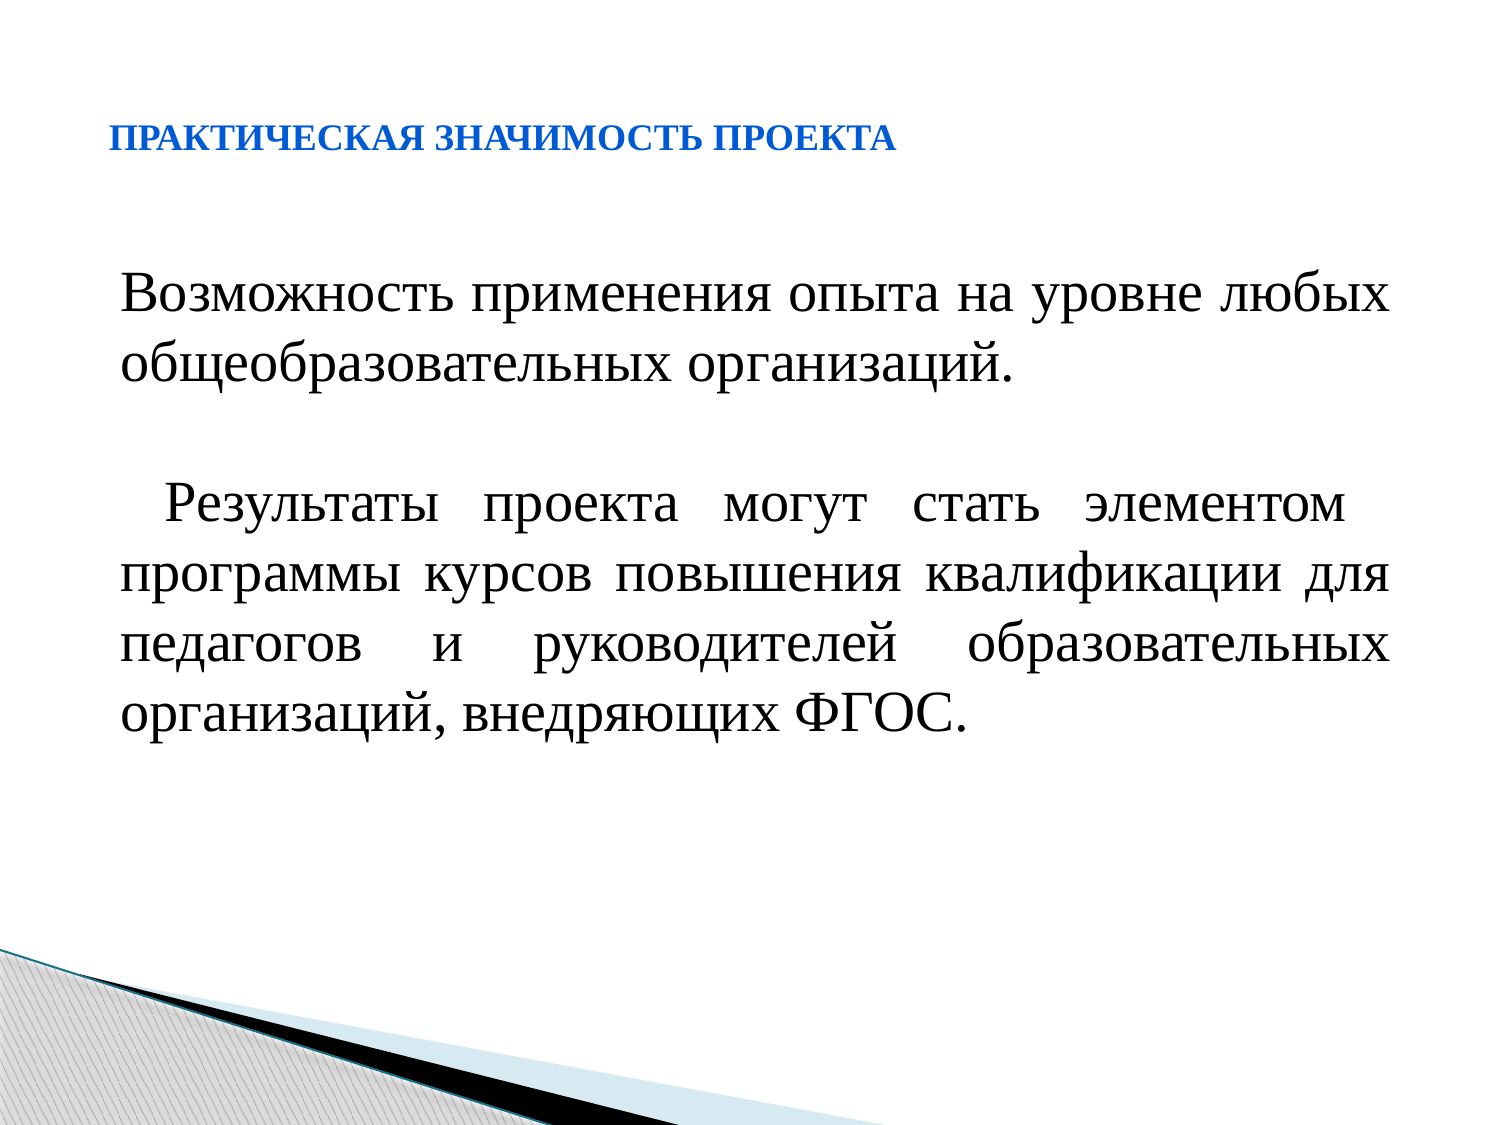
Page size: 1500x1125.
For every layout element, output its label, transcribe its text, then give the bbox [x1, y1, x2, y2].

text_box ПРАКТИЧЕСКАЯ ЗНАЧИМОСТЬ ПРОЕКТА [93, 105, 1407, 166]
text_box Возможность применения опыта на уровне любых общеобразовательных организаций. Результаты проекта могут стать элементом программы курсов повышения квалификации для педагогов и руководителей образовательных организаций, внедряющих ФГОС. [105, 246, 1407, 751]
